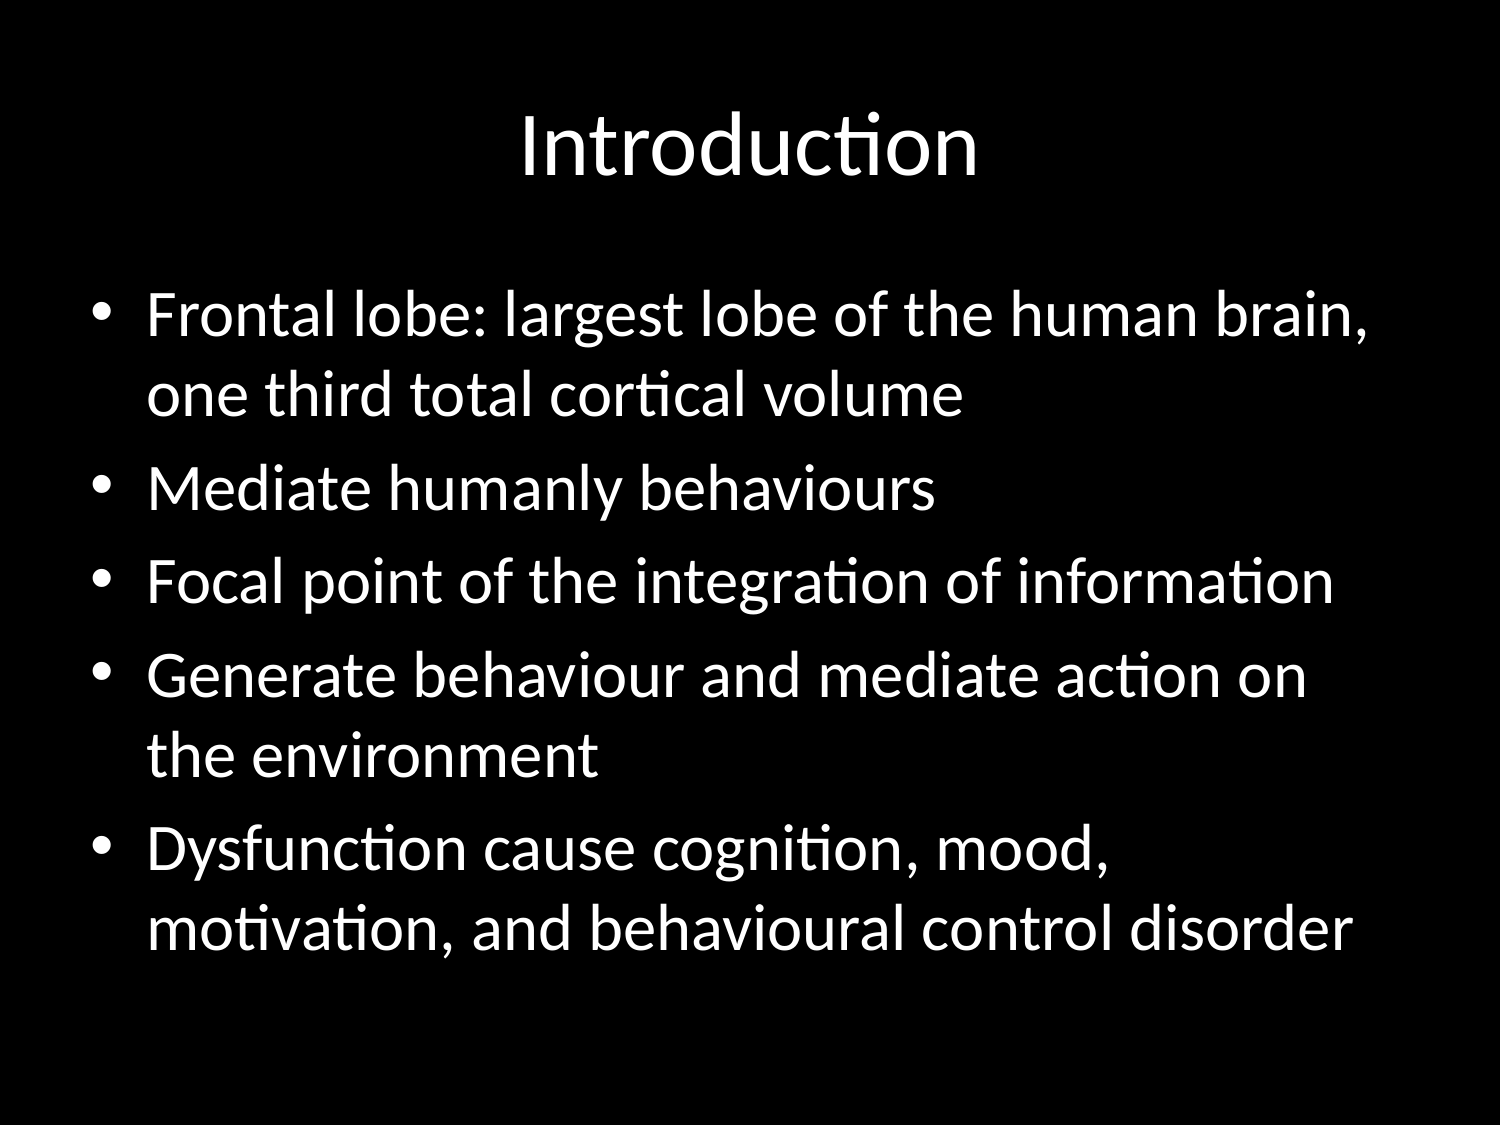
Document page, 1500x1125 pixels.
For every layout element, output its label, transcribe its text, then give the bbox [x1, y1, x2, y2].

title Introduction [75, 45, 1425, 233]
list Frontal lobe: largest lobe of the human brain, one third total cortical volume Mediate humanly behaviours Focal point of the integration of information Generate behaviour and mediate action on the environment Dysfunction cause cognition, mood, motivation, and behavioural control disorder [75, 262, 1425, 1005]
